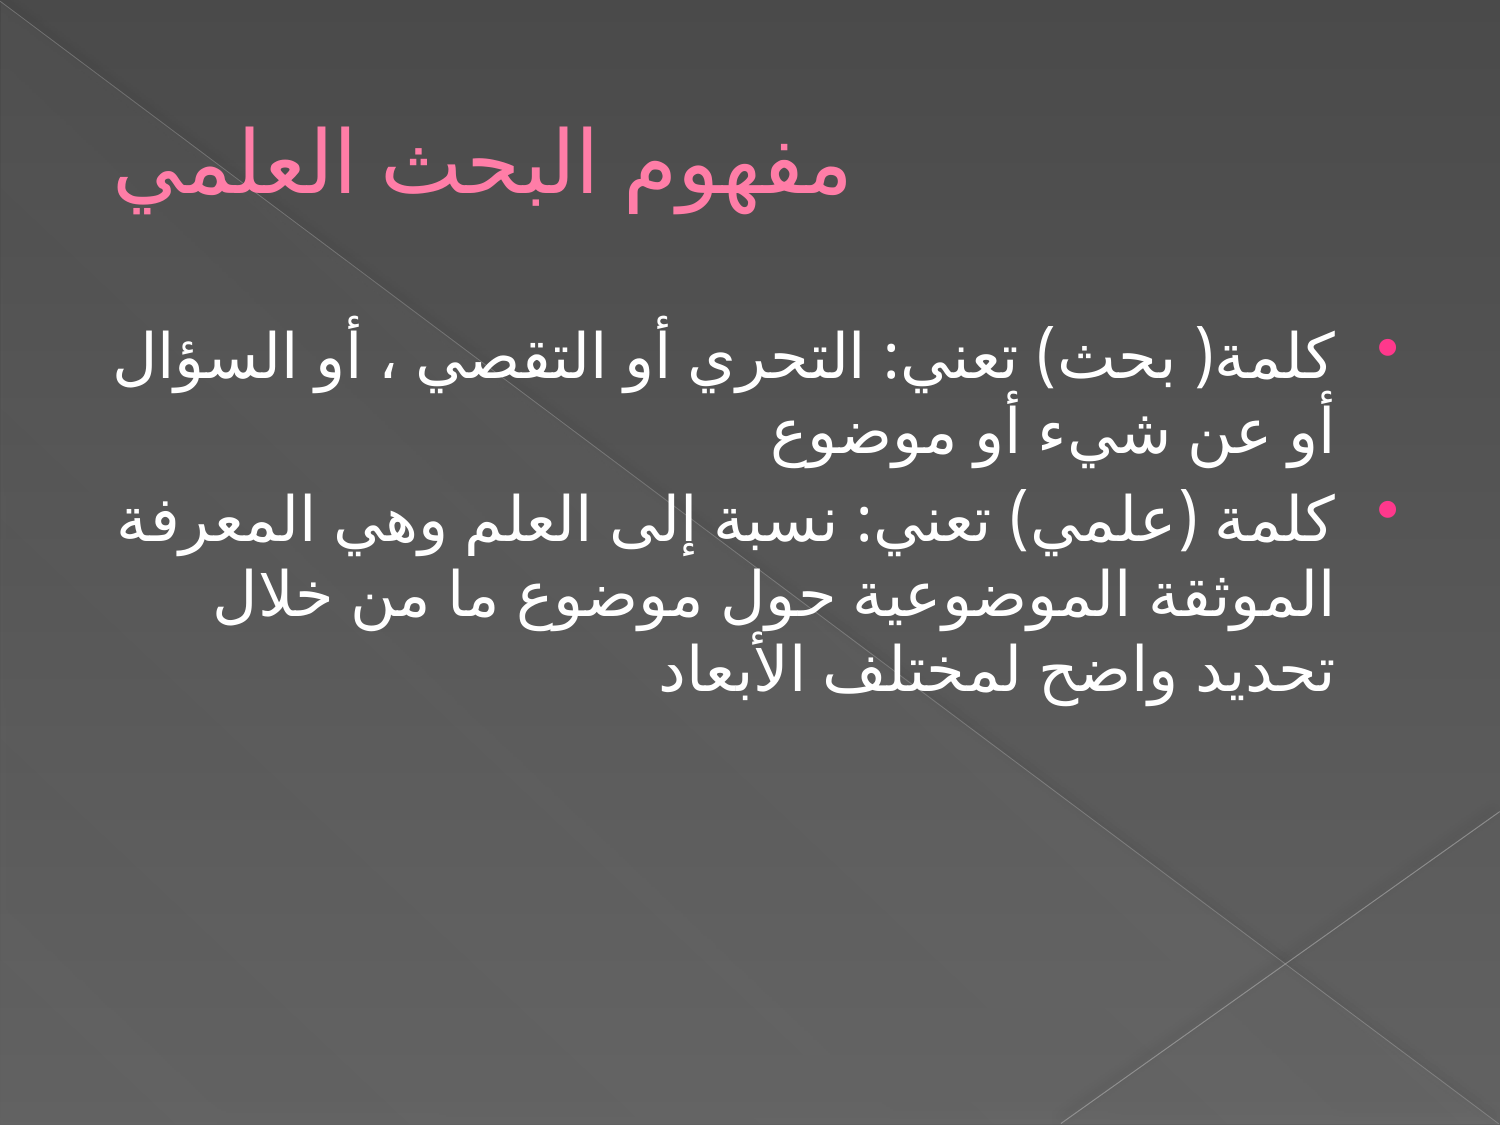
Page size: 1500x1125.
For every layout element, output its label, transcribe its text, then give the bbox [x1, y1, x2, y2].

title مفهوم البحث العلمي [75, 43, 1425, 274]
list كلمة( بحث) تعني: التحري أو التقصي ، أو السؤال أو عن شيء أو موضوع كلمة (علمي) تعني: نسبة إلى العلم وهي المعرفة الموثقة الموضوعية حول موضوع ما من خلال تحديد واضح لمختلف الأبعاد [75, 308, 1425, 1059]
